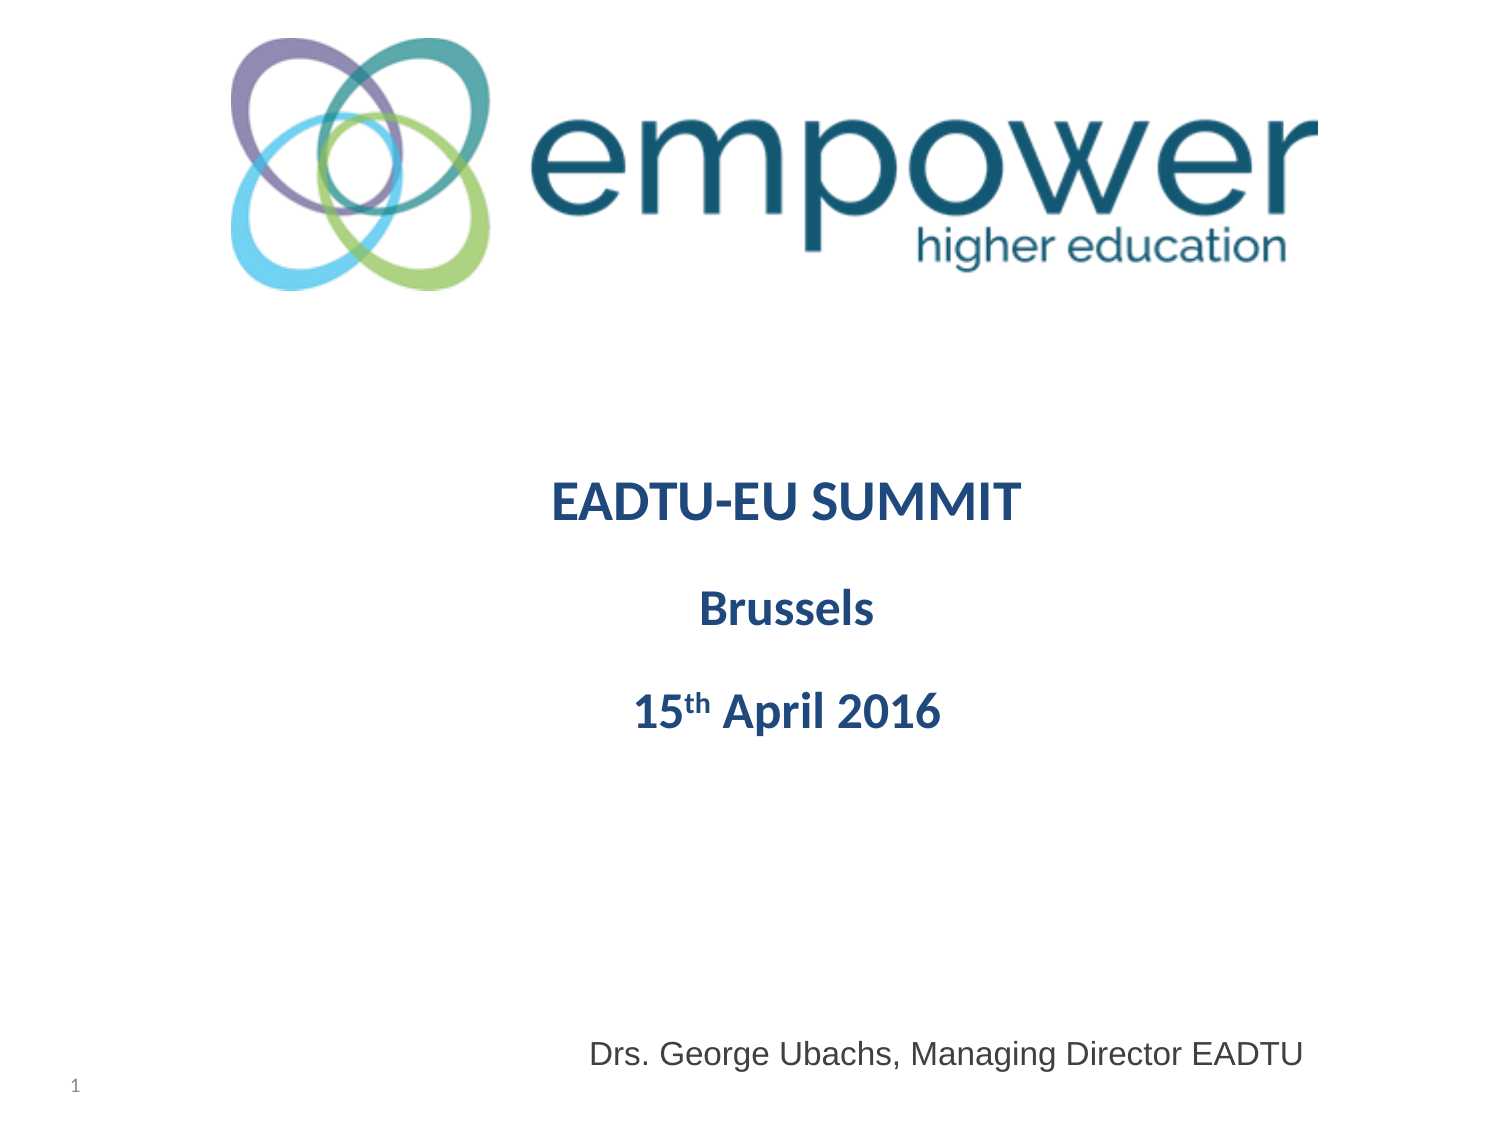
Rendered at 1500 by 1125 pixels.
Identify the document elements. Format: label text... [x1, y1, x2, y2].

subtitle EADTU-EU SUMMIT Brussels 15th April 2016 Drs. George Ubachs, Managing Director EADTU [183, 420, 1320, 1083]
slide_number 1 [33, 1054, 96, 1115]
picture [170, 37, 1360, 327]
